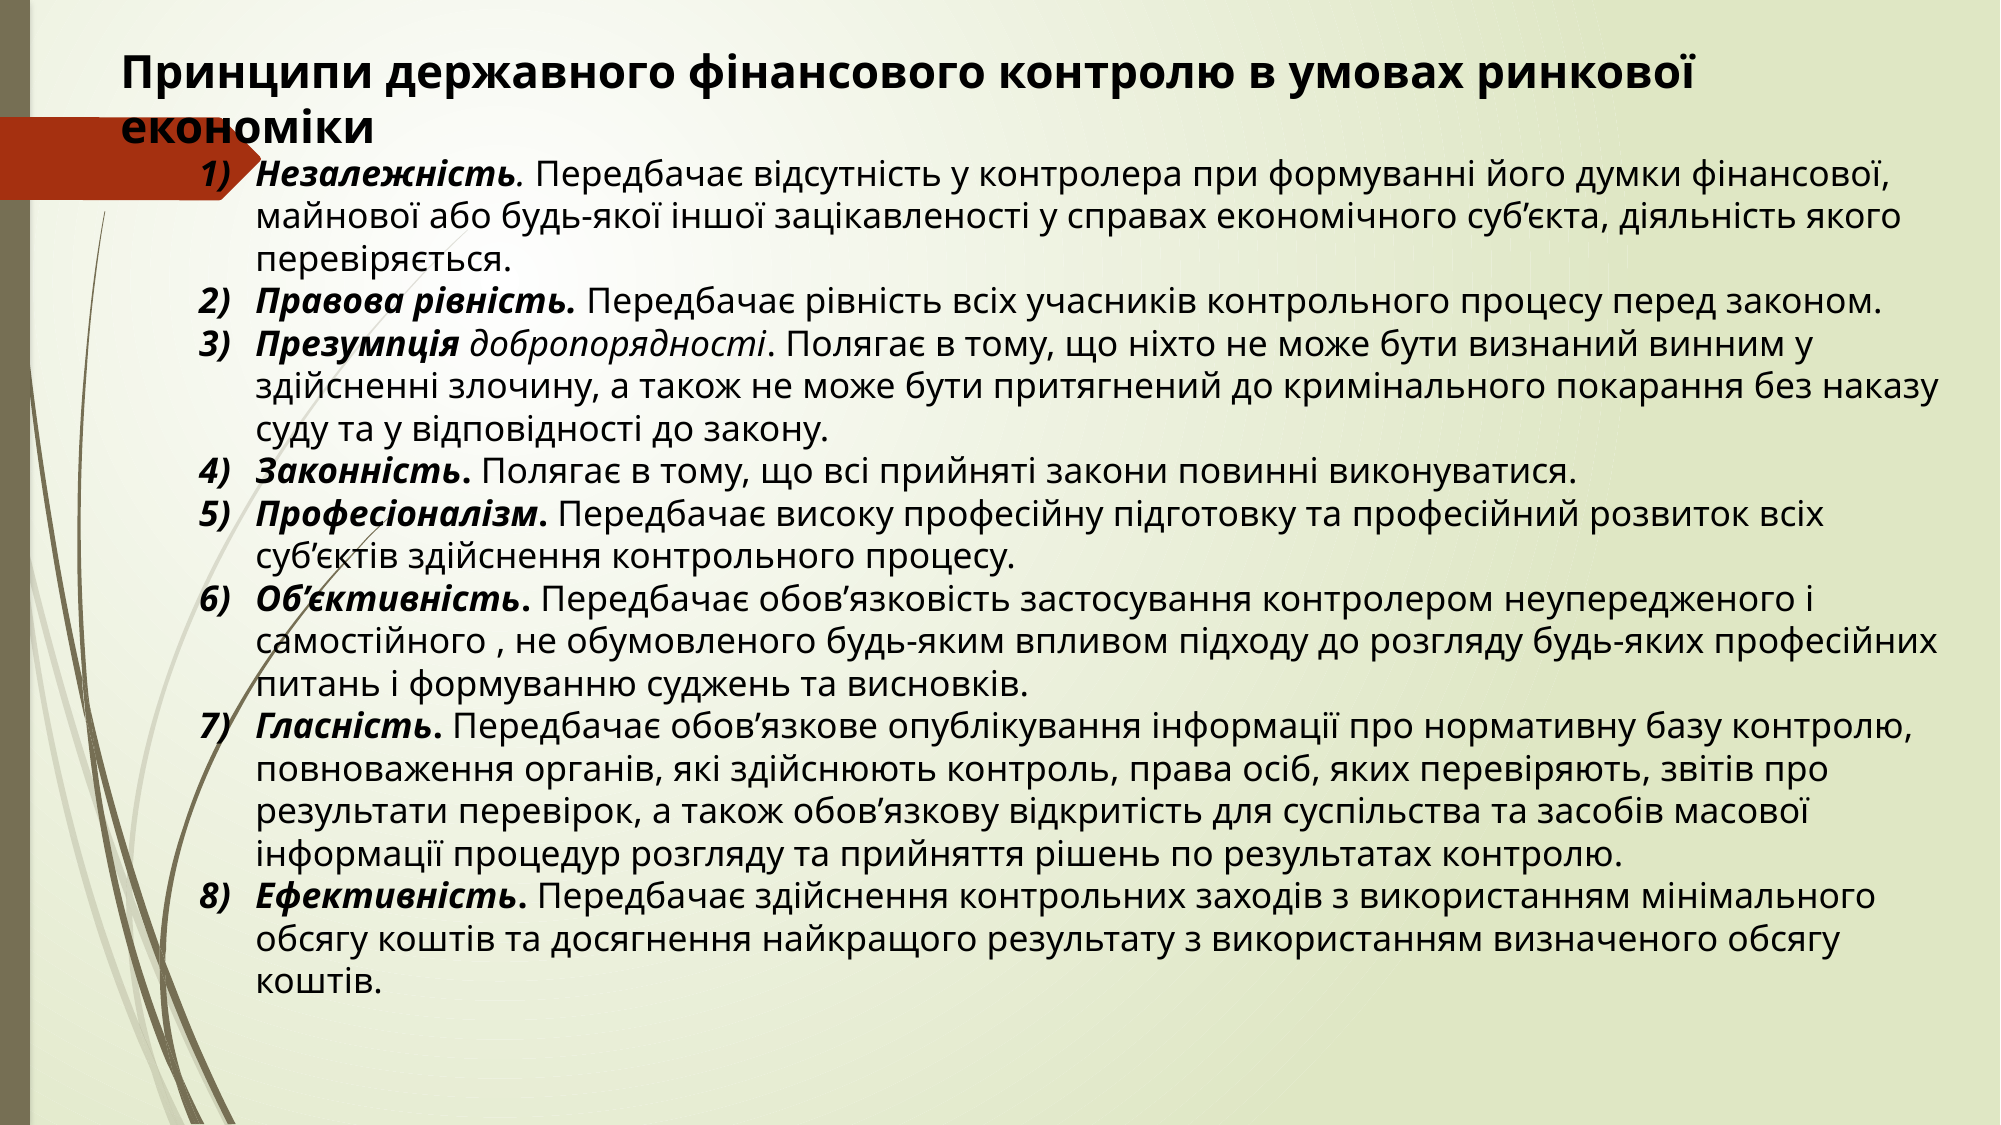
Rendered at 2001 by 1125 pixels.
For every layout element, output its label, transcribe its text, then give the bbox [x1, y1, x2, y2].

text_box Принципи державного фінансового контролю в умовах ринкової економіки [105, 35, 1949, 216]
text_box Незалежність. Передбачає відсутність у контролера при формуванні його думки фінансової, майнової або будь-якої іншої зацікавленості у справах економічного суб’єкта, діяльність якого перевіряється. Правова рівність. Передбачає рівність всіх учасників контрольного процесу перед законом. Презумпція добропорядності. Полягає в тому, що ніхто не може бути визнаний винним у здійсненні злочину, а також не може бути притягнений до кримінального покарання без наказу суду та у відповідності до закону. Законність. Полягає в тому, що всі прийняті закони повинні виконуватися. Професіоналізм. Передбачає високу професійну підготовку та професійний розвиток всіх суб’єктів здійснення контрольного процесу. Об’єктивність. Передбачає обов’язковість застосування контролером неупередженого і самостійного , не обумовленого будь-яким впливом підходу до розгляду будь-яких професійних питань і формуванню суджень та висновків. Гласність. Передбачає обов’язкове опублікування інформації про нормативну базу контролю, повноваження органів, які здійснюють контроль, права осіб, яких перевіряють, звітів про результати перевірок, а також обов’язкову відкритість для суспільства та засобів масової інформації процедур розгляду та прийняття рішень по результатах контролю. Ефективність. Передбачає здійснення контрольних заходів з використанням мінімального обсягу коштів та досягнення найкращого результату з використанням визначеного обсягу коштів. [184, 143, 1975, 1051]
